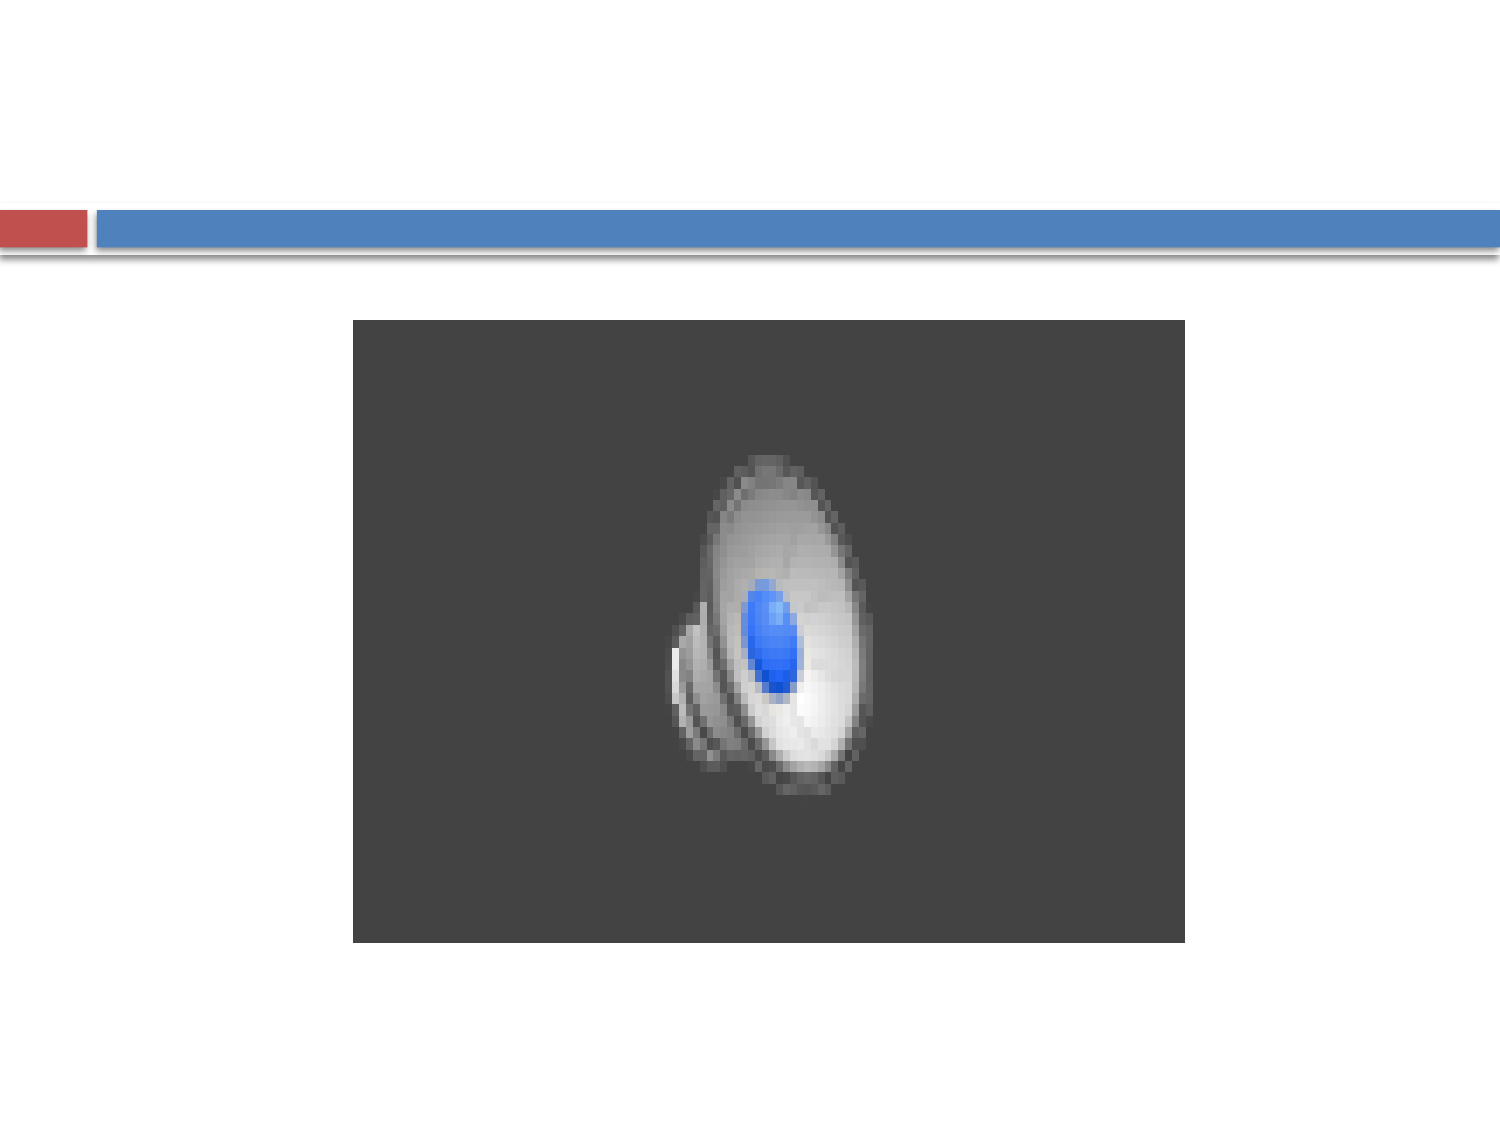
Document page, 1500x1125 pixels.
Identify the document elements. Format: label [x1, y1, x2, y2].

list [352, 318, 1187, 945]
